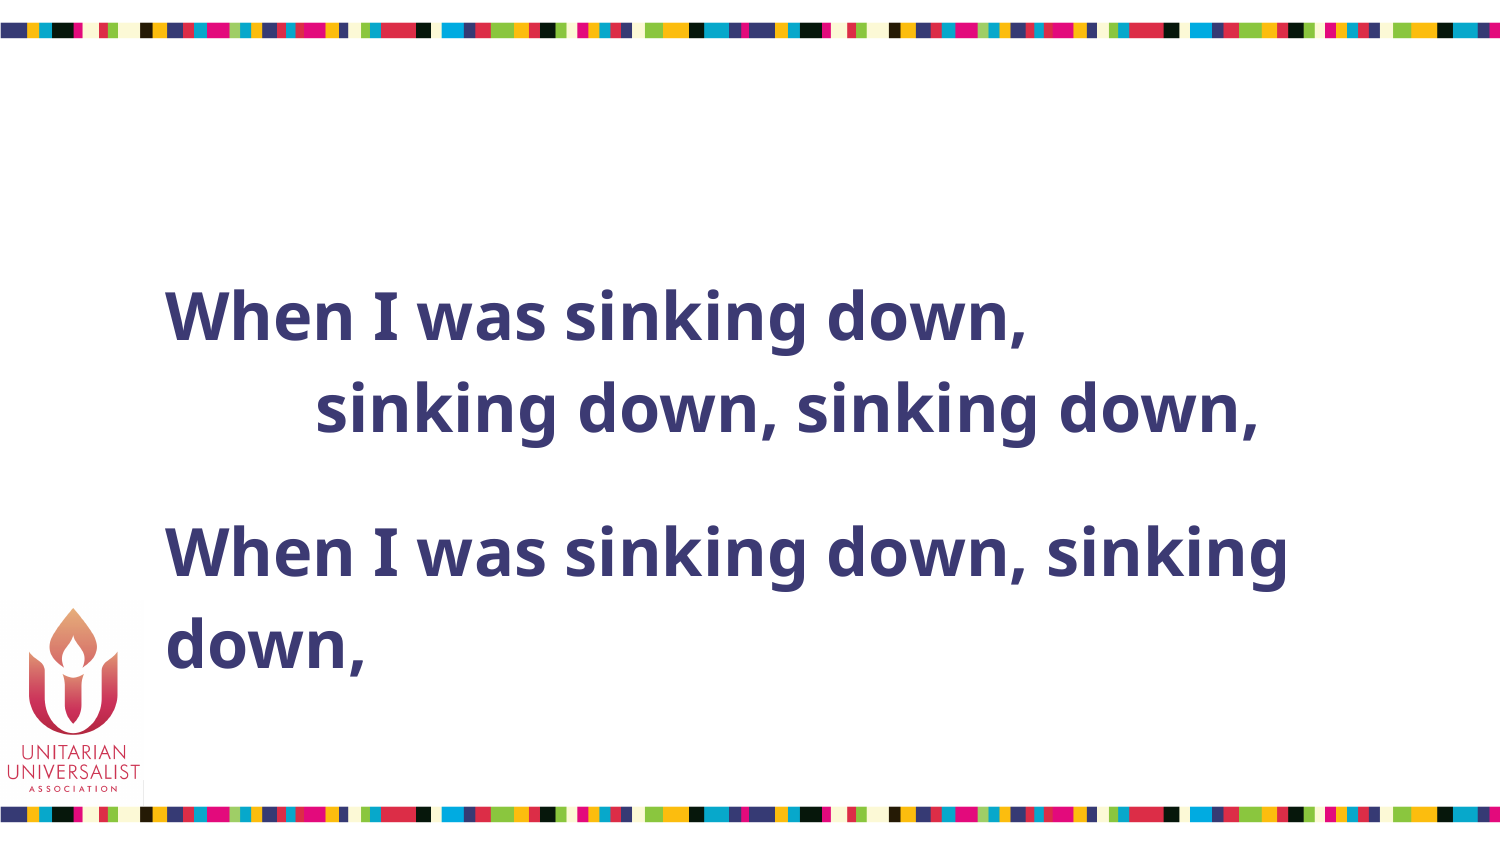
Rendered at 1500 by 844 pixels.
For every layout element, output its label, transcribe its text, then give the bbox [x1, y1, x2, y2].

text_box When I was sinking down, sinking down, sinking down, When I was sinking down, sinking down, [149, 247, 1481, 697]
picture [0, 22, 1500, 40]
picture [0, 600, 1500, 824]
